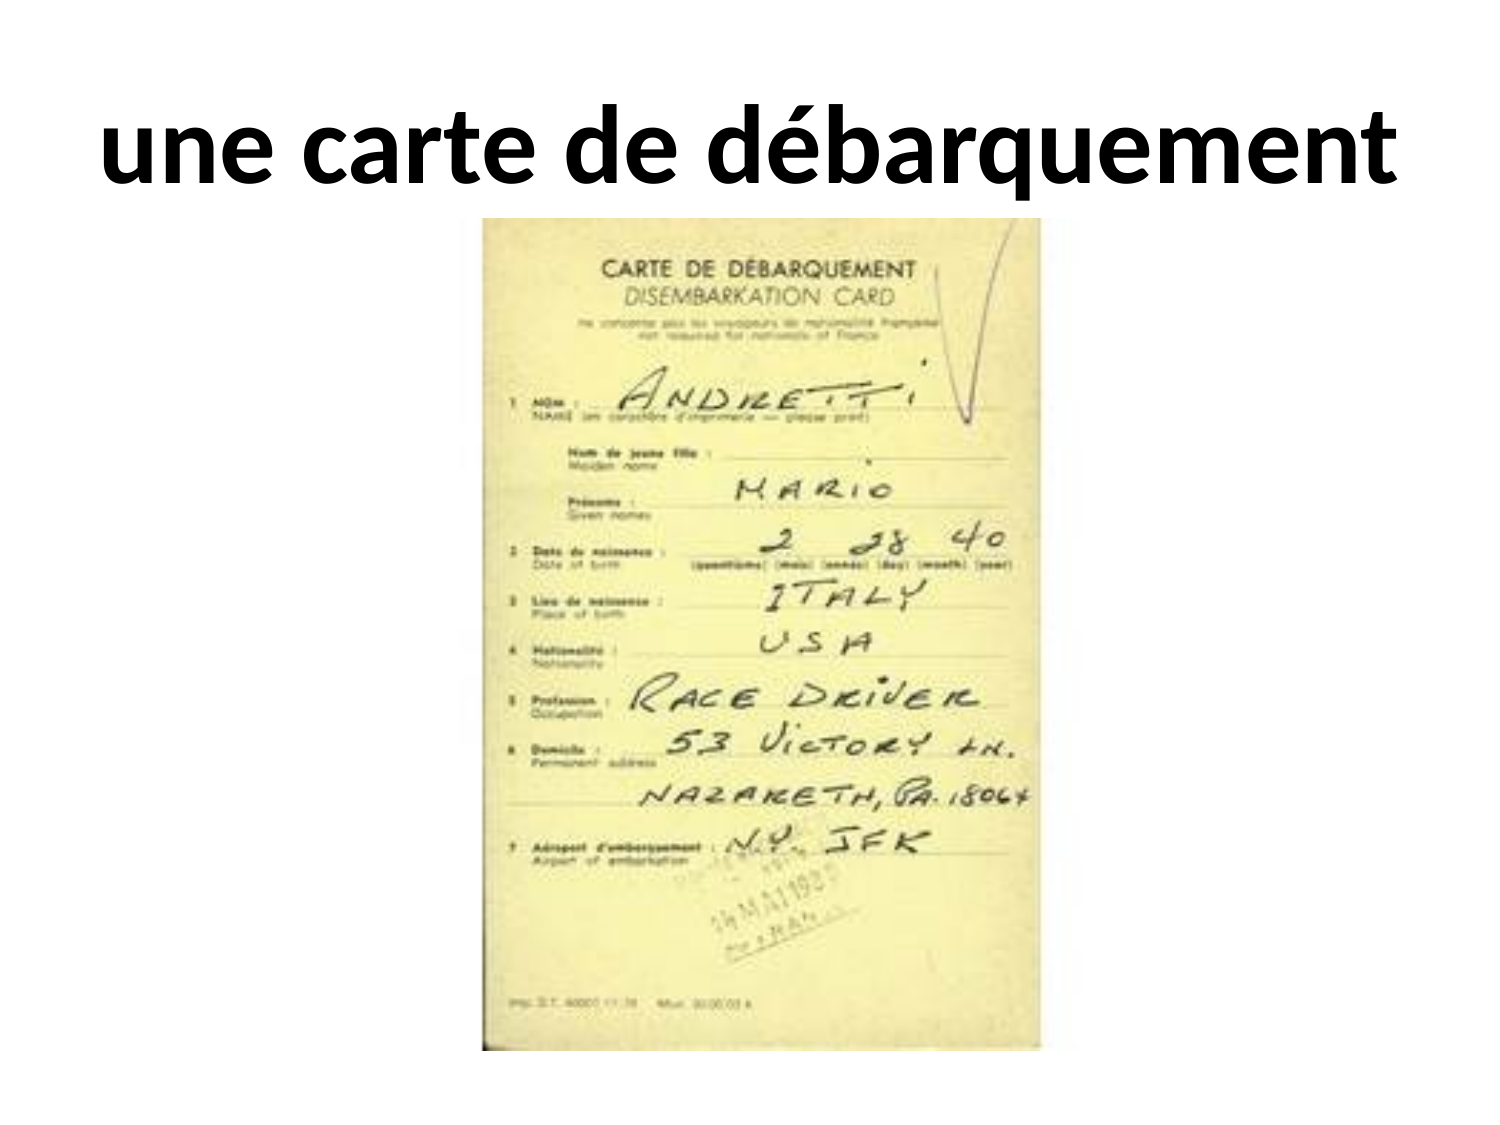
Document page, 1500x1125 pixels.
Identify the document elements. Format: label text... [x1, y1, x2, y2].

picture [346, 218, 1179, 1051]
title une carte de débarquement [75, 45, 1425, 233]
